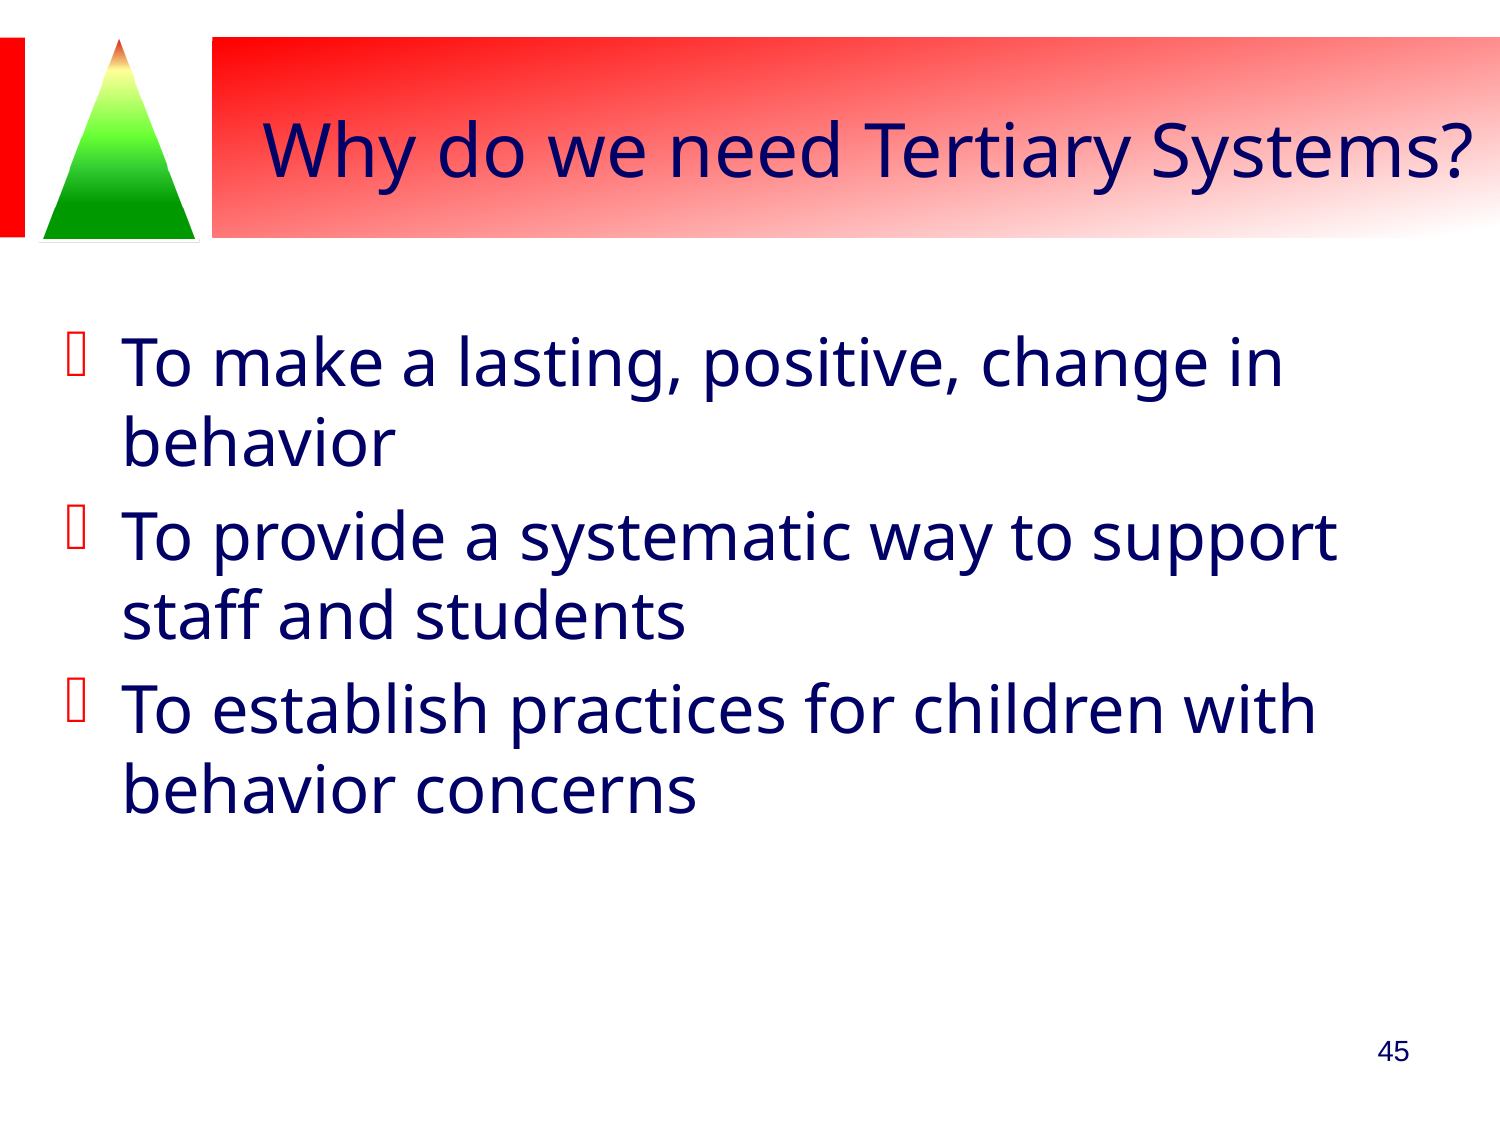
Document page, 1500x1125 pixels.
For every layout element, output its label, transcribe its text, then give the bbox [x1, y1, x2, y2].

slide_number 45 [1074, 1024, 1426, 1103]
picture [37, 30, 200, 243]
list To make a lasting, positive, change in behavior To provide a systematic way to support staff and students To establish practices for children with behavior concerns [49, 312, 1426, 1006]
title Why do we need Tertiary Systems? [237, 44, 1500, 251]
